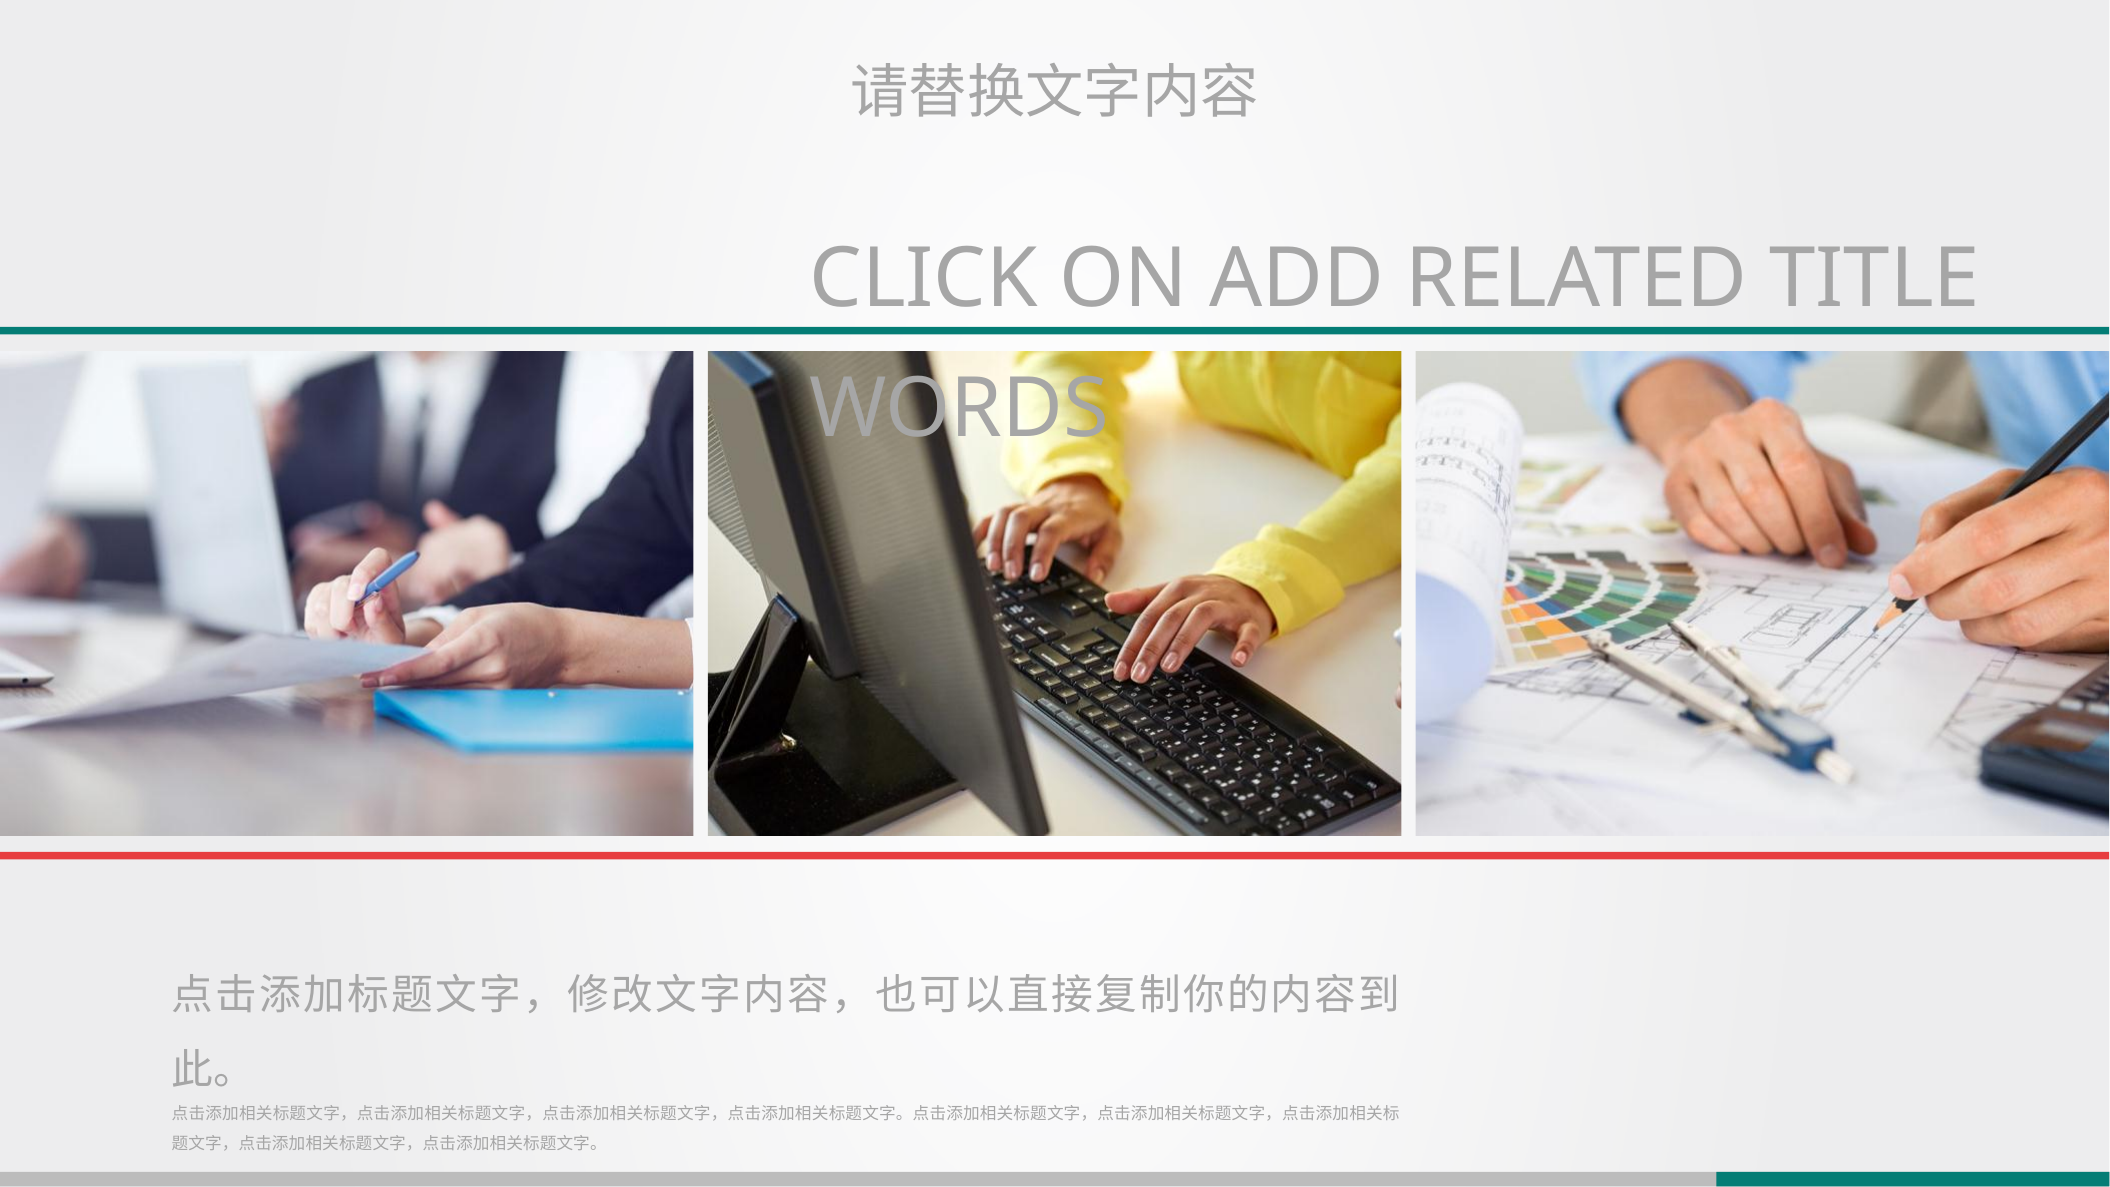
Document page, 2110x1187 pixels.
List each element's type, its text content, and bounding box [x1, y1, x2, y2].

text_box CLICK ON ADD RELATED TITLE WORDS [794, 185, 2110, 461]
text_box [0, 851, 2110, 860]
text_box [0, 350, 694, 836]
text_box 请替换文字内容 [820, 32, 1289, 124]
text_box [1415, 461, 2110, 836]
text_box [707, 350, 1402, 836]
text_box 点击添加标题文字，修改文字内容，也可以直接复制你的内容到此。 点击添加相关标题文字，点击添加相关标题文字，点击添加相关标题文字，点击添加相关标题文字。点击添加相关标题文字，点击添加相关标题文字，点击添加相关标题文字，点击添加相关标题文字，点击添加相关标题文字。 [156, 935, 1416, 1161]
text_box [0, 326, 794, 335]
picture [0, 0, 2110, 326]
picture [0, 335, 2110, 851]
picture [0, 860, 2110, 1171]
